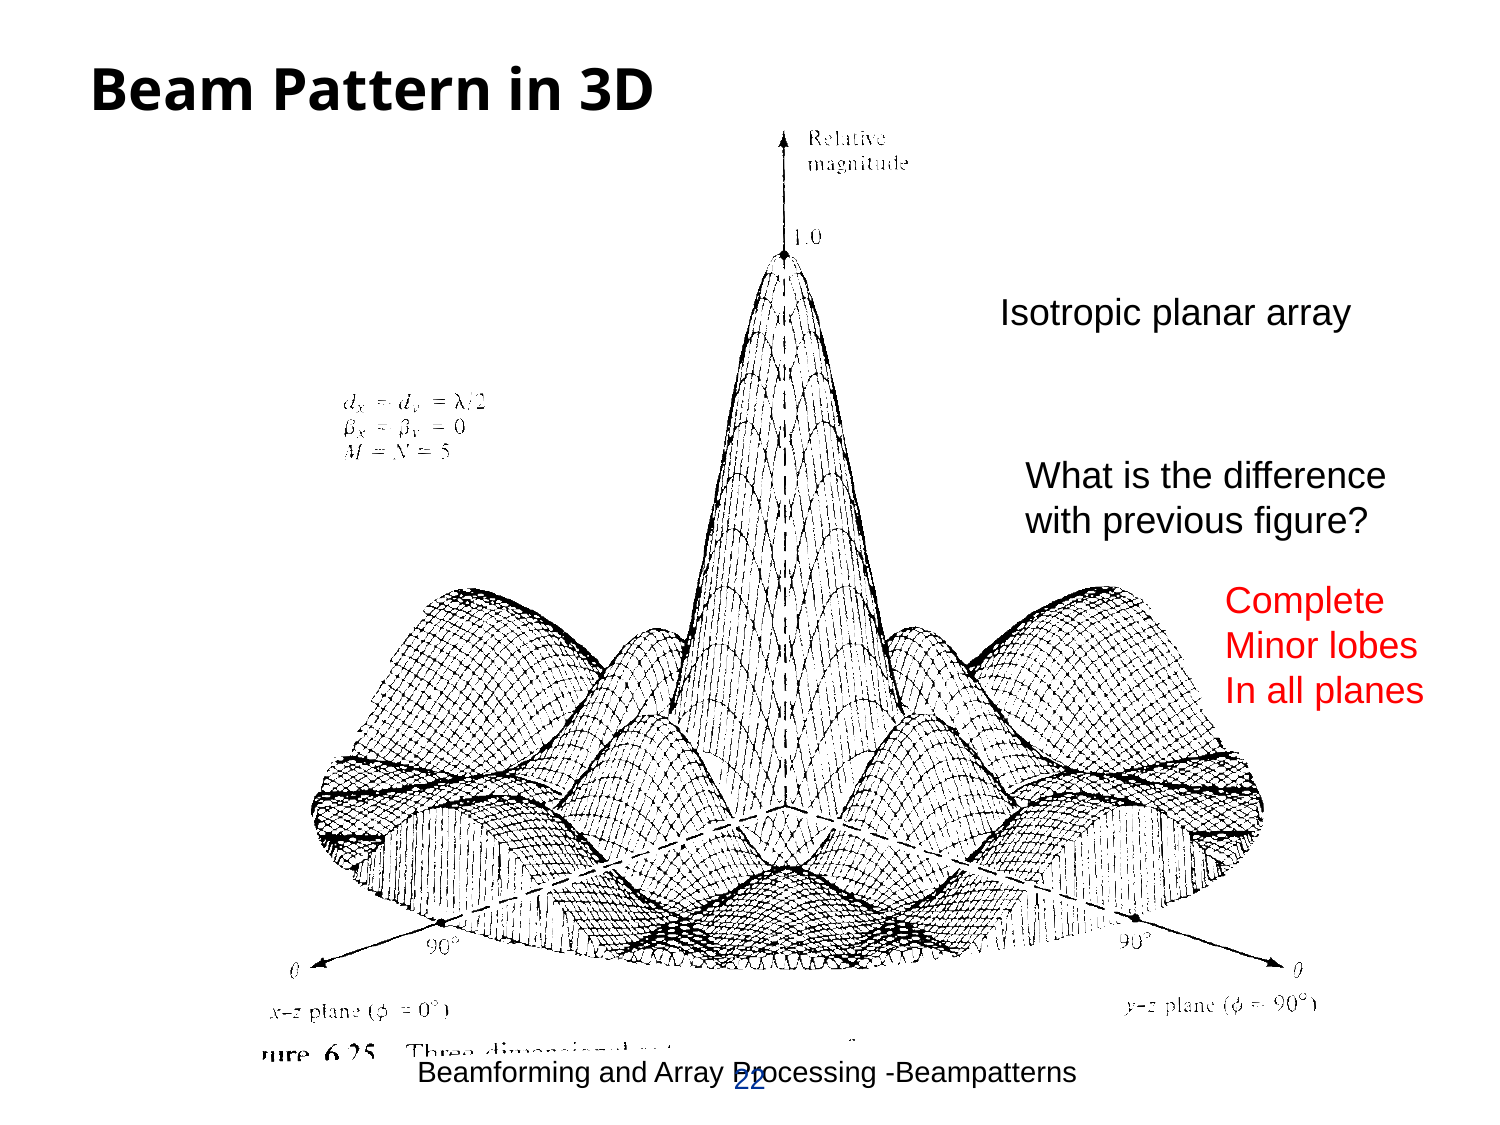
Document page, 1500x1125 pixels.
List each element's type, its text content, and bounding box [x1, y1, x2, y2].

slide_number 22 [497, 1055, 1003, 1102]
text_box What is the difference with previous figure? [1329, 443, 1413, 549]
title Beam Pattern in 3D [75, 45, 1425, 233]
text_box Isotropic planar array [1329, 280, 1367, 341]
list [245, 107, 1325, 1043]
text_box Complete Minor lobes In all planes [1329, 568, 1440, 719]
